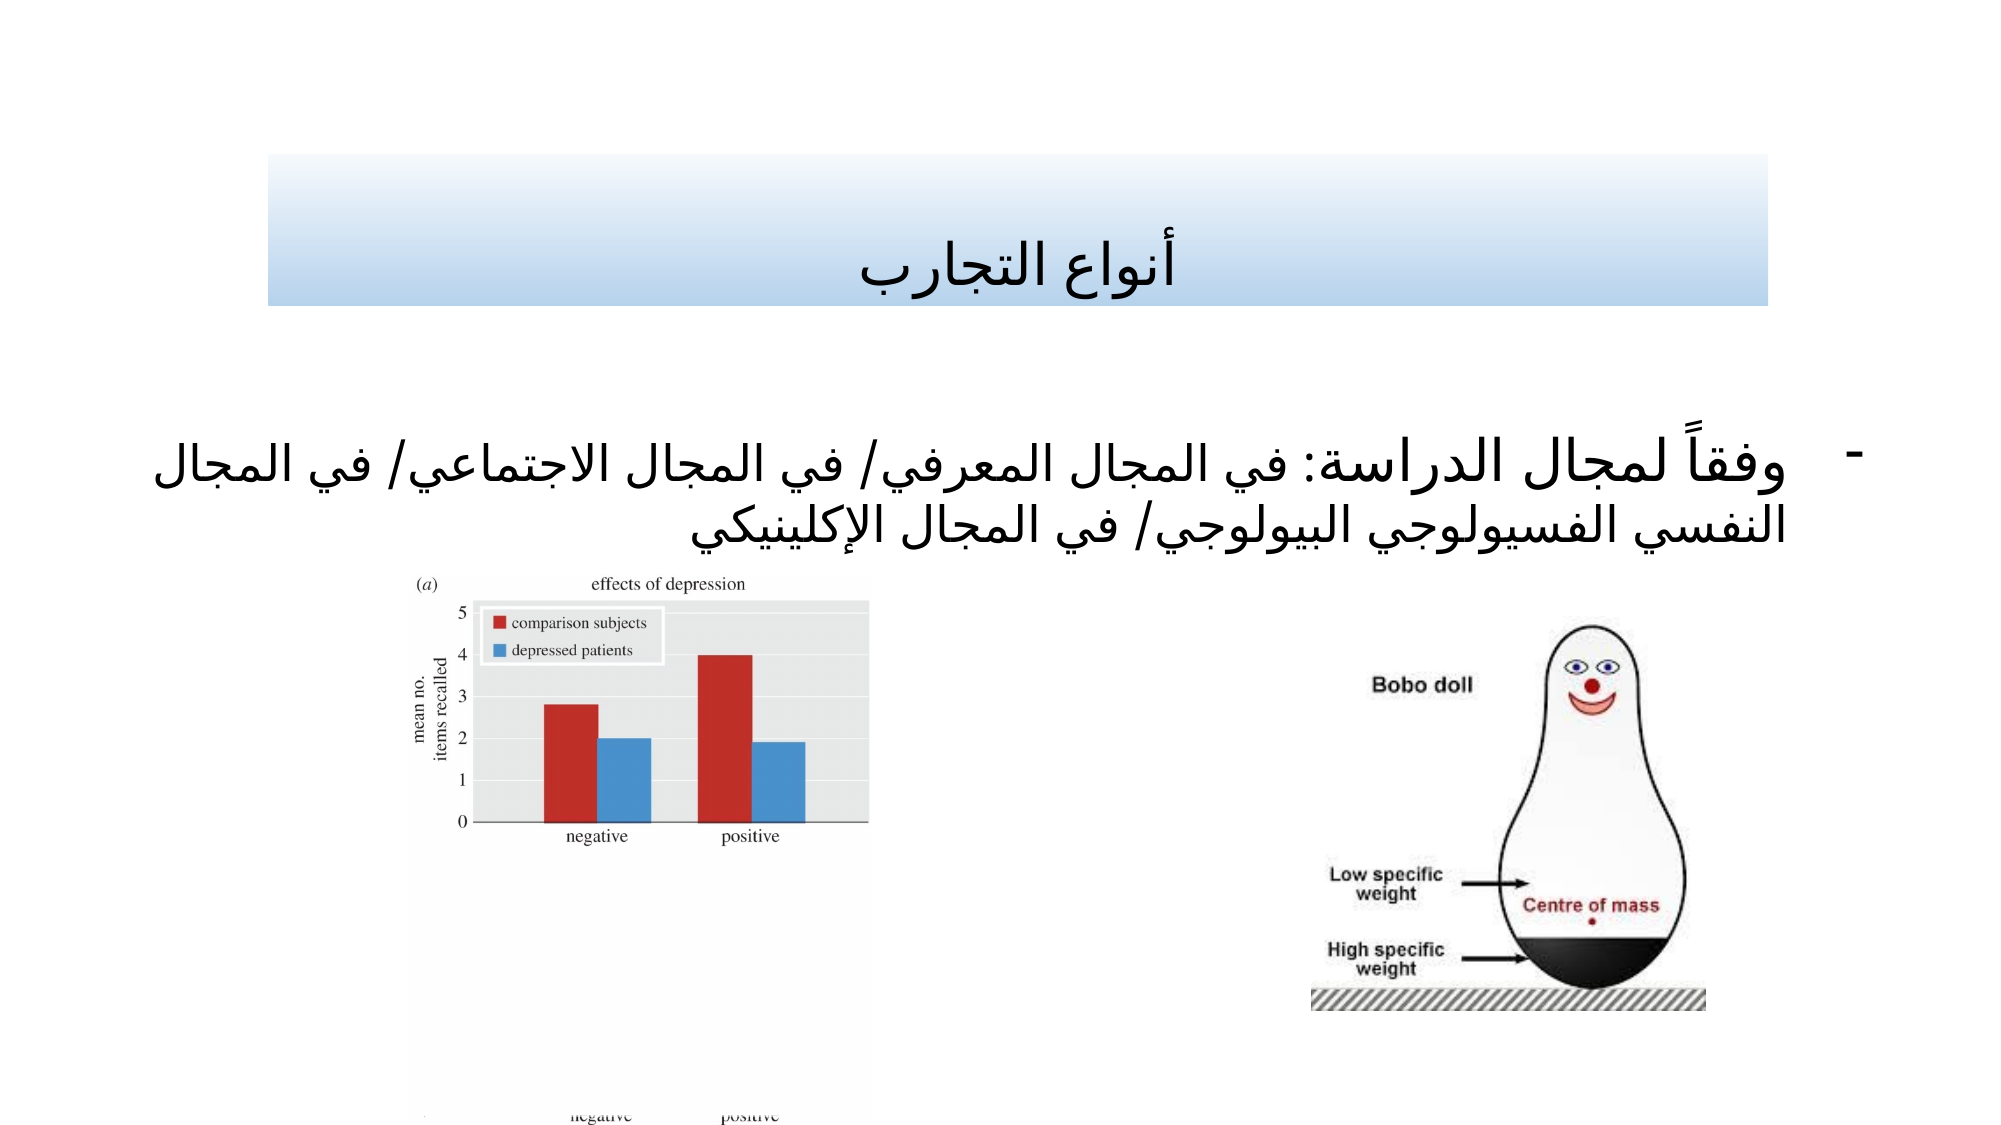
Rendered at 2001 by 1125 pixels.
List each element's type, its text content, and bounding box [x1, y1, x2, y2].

subtitle وفقاً لمجال الدراسة: في المجال المعرفي/ في المجال الاجتماعي/ في المجال النفسي الفسيولوجي البيولوجي/ في المجال الإكلينيكي [121, 415, 1879, 1125]
picture [408, 574, 871, 1125]
title أنواع التجارب [268, 154, 1769, 306]
picture [1311, 616, 1706, 1011]
